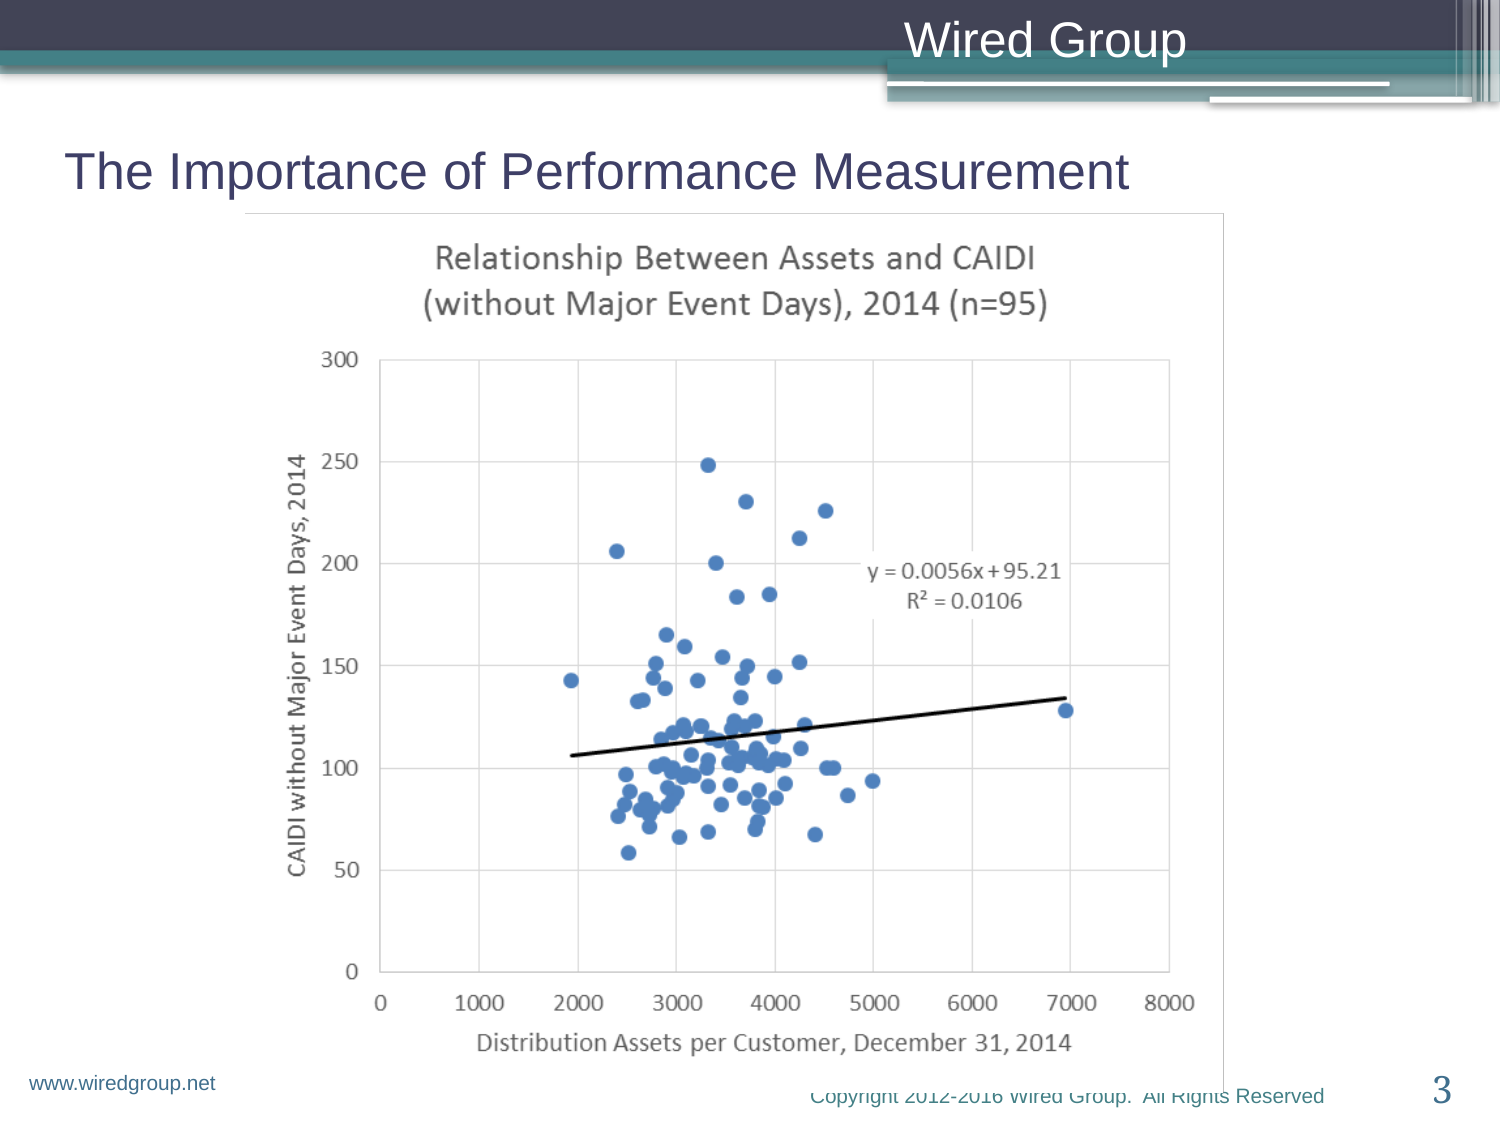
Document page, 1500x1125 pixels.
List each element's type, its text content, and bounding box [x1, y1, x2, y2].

slide_number 3 [1342, 1064, 1468, 1125]
picture [245, 212, 1226, 1093]
title The Importance of Performance Measurement [50, 111, 1400, 225]
footer Copyright 2012-2016 Wired Group. All Rights Reserved [750, 1074, 1340, 1125]
